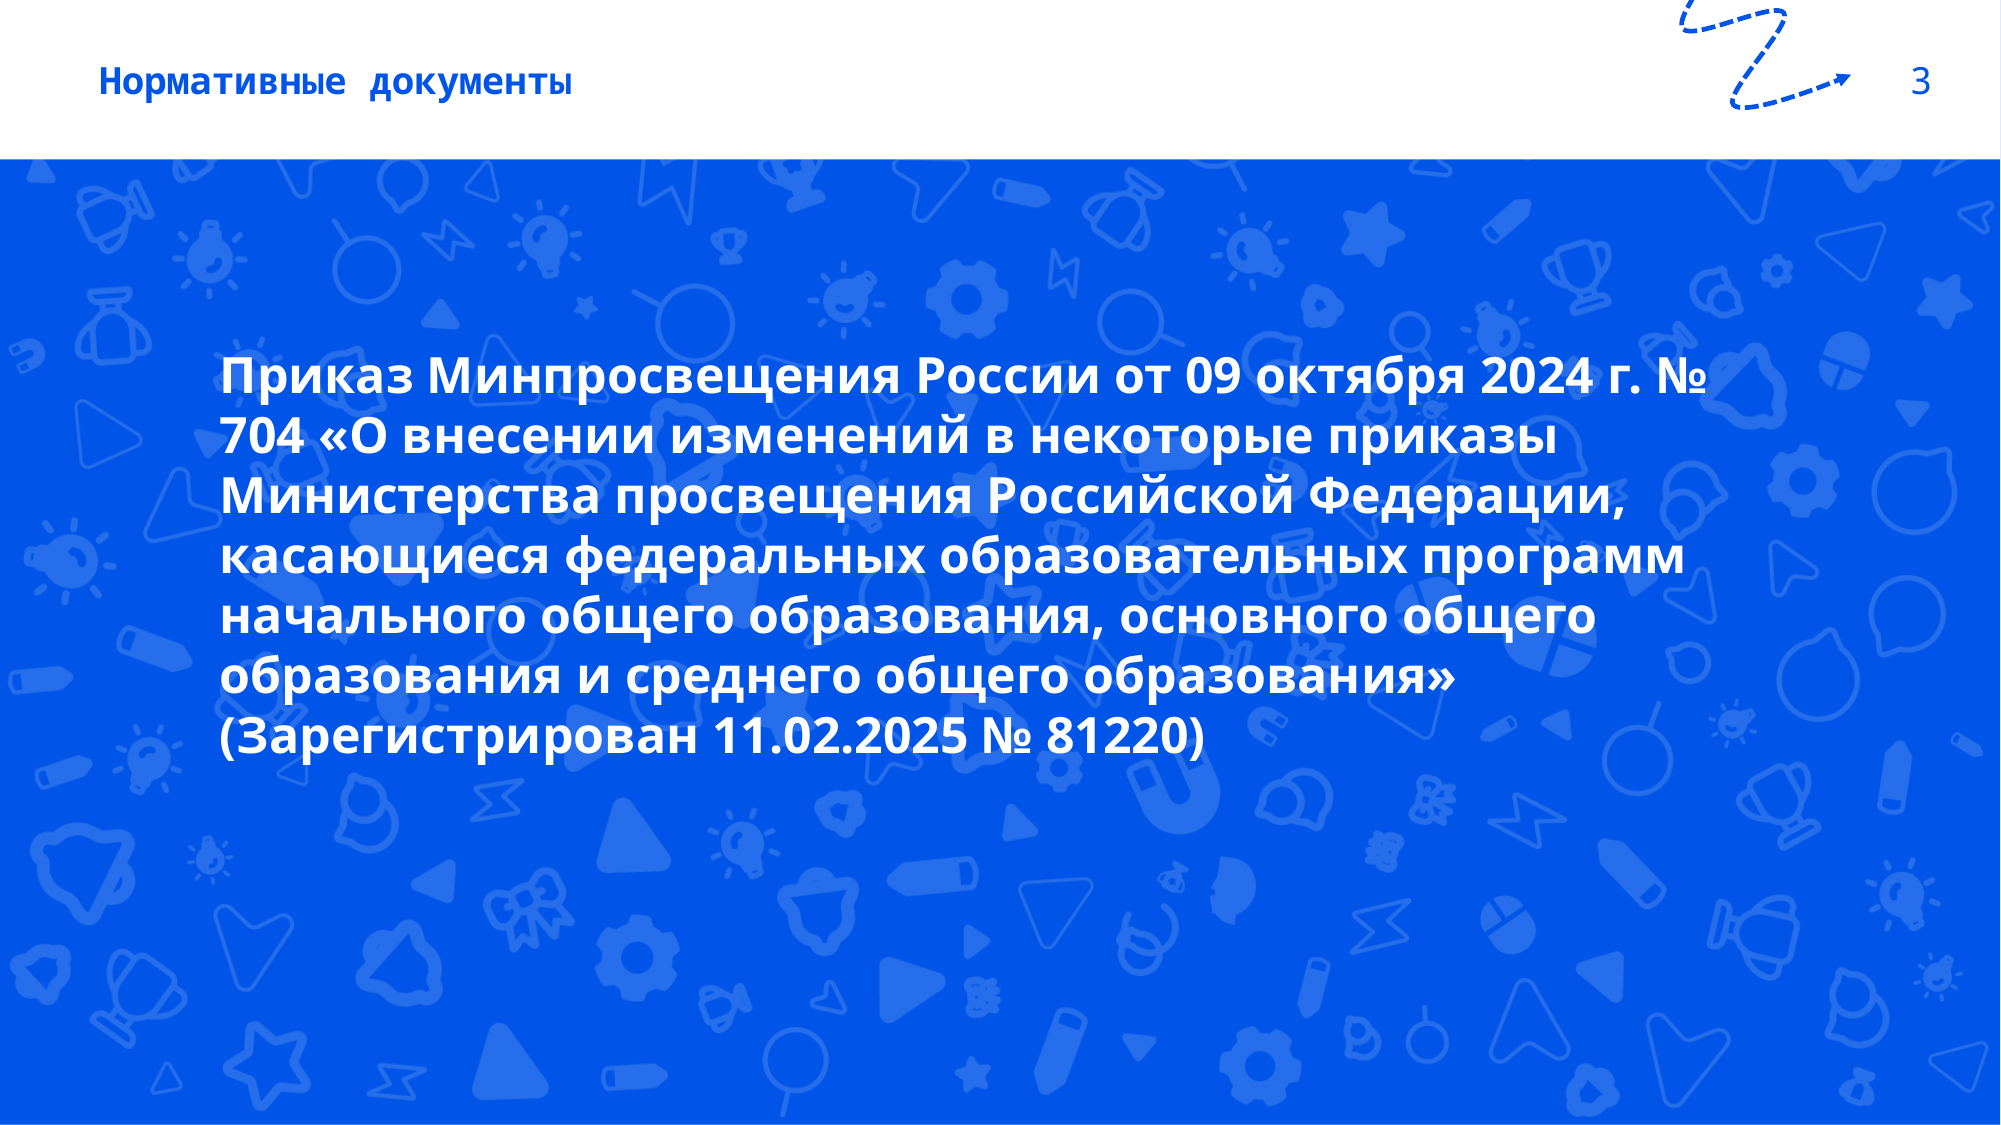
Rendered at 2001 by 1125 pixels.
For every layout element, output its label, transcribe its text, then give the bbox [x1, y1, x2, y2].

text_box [0, 0, 2000, 160]
text_box Приказ Минпросвещения России от 09 октября 2024 г. № 704 «О внесении изменений в некоторые приказы Министерства просвещения Российской Федерации, касающиеся федеральных образовательных программ начального общего образования, основного общего образования и среднего общего образования» (Зарегистрирован 11.02.2025 № 81220) [205, 335, 1795, 771]
picture [0, 0, 2001, 1125]
